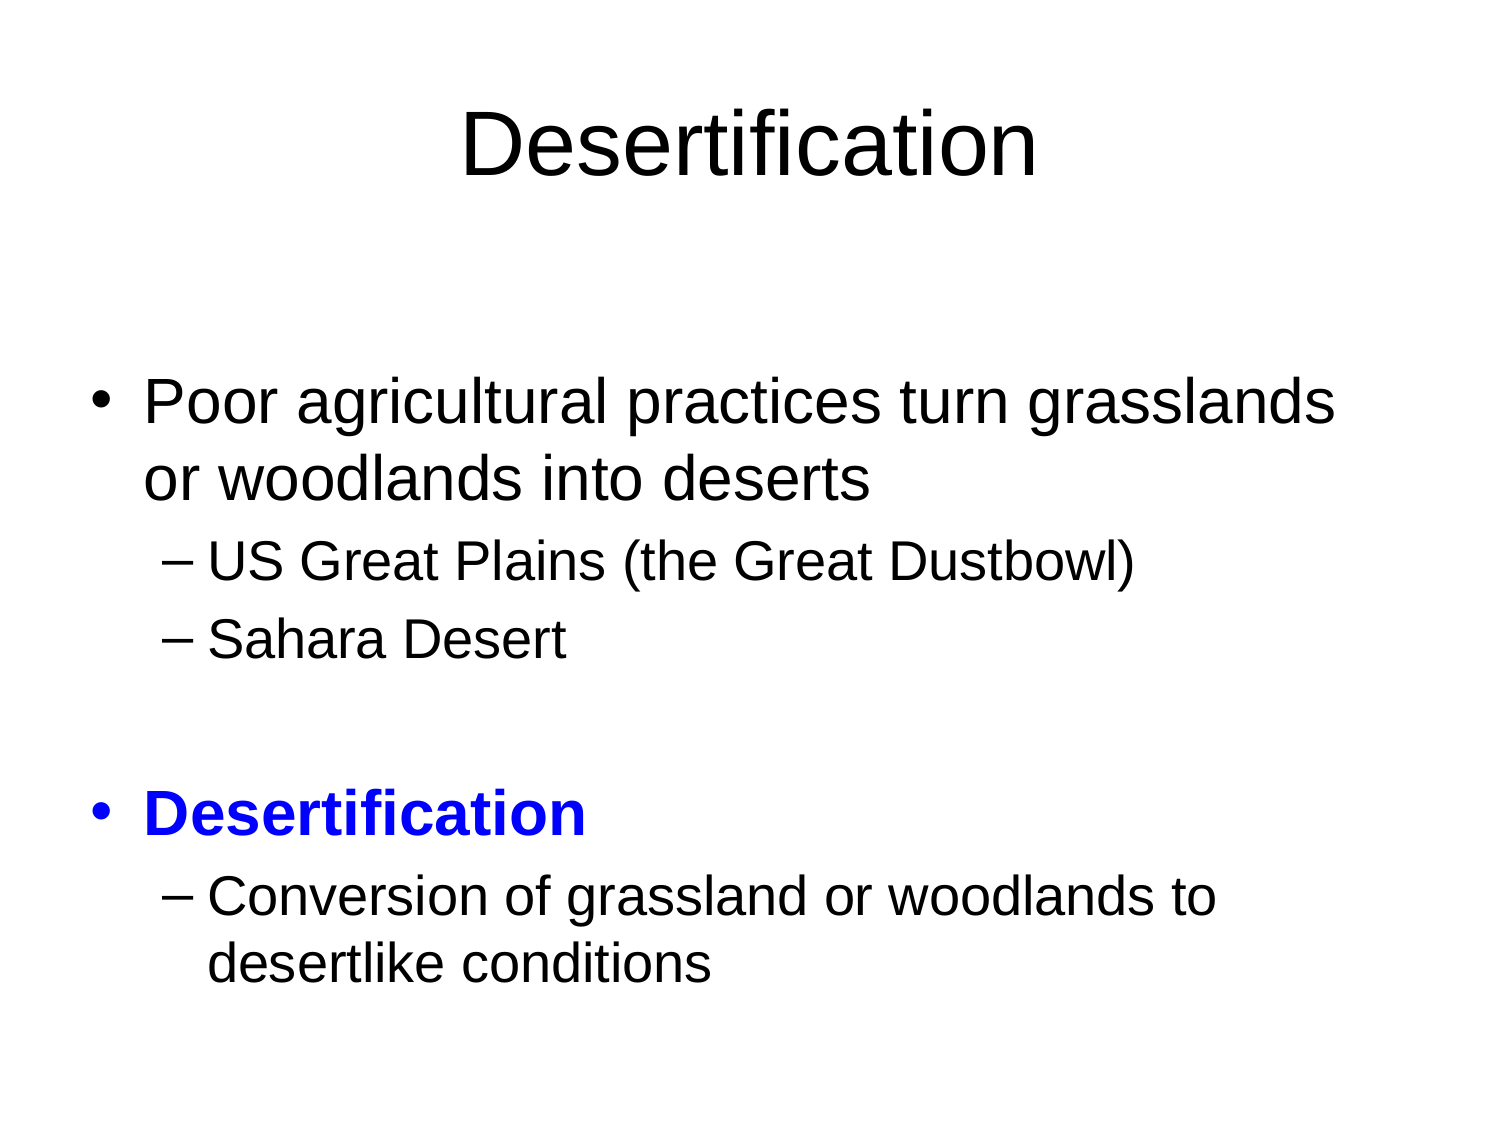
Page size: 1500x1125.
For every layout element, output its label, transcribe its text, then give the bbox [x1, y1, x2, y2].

list Poor agricultural practices turn grasslands or woodlands into deserts US Great Plains (the Great Dustbowl) Sahara Desert Desertification Conversion of grassland or woodlands to desertlike conditions [75, 262, 1425, 1005]
title Desertification [75, 45, 1425, 233]
